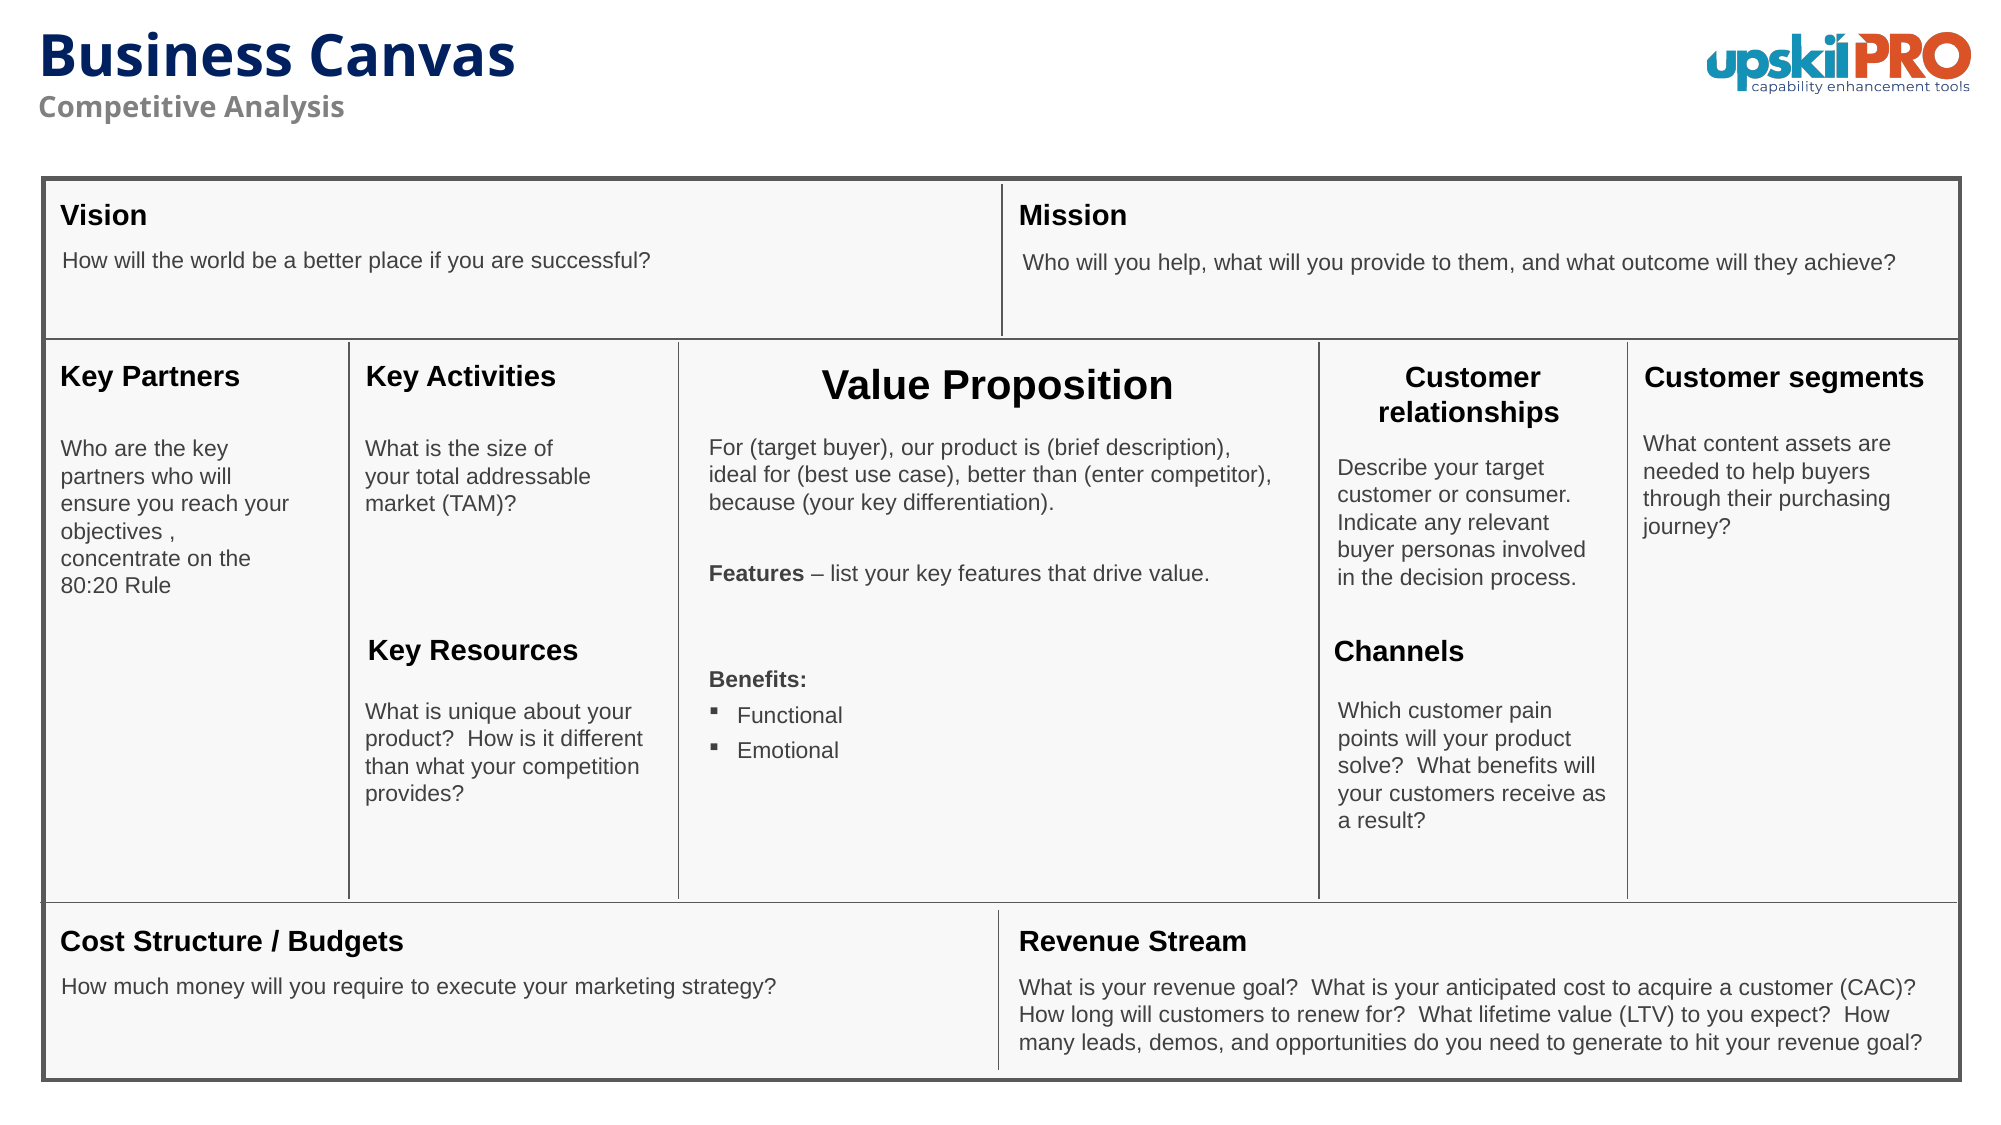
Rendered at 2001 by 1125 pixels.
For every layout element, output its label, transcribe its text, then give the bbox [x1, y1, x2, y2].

text_box Business Canvas Competitive Analysis [23, 11, 1641, 131]
text_box Channels [1320, 625, 1626, 676]
text_box Revenue Stream [1003, 914, 1370, 965]
text_box [42, 177, 1961, 1081]
text_box Value Proposition [679, 350, 1317, 416]
text_box How much money will you require to execute your marketing strategy? [46, 963, 793, 1007]
text_box Who are the key partners who will ensure you reach your objectives , concentrate on the 80:20 Rule [45, 426, 308, 606]
text_box Cost Structure / Budgets [45, 914, 542, 965]
text_box Key Partners [45, 350, 348, 400]
picture [1707, 32, 1971, 94]
text_box What content assets are needed to help buyers through their purchasing journey? [1628, 421, 1955, 546]
text_box What is your revenue goal? What is your anticipated cost to acquire a customer (CAC)? How long will customers to renew for? What lifetime value (LTV) to you expect? How many leads, demos, and opportunities do you need to generate to hit your revenue goal? [1004, 965, 1941, 1063]
text_box Customer relationships [1321, 350, 1626, 436]
text_box How will the world be a better place if you are successful? [47, 238, 667, 281]
text_box Which customer pain points will your product solve? What benefits will your customers receive as a result? [1323, 688, 1627, 841]
text_box Key Activities [351, 349, 675, 400]
text_box Mission [1003, 189, 1240, 239]
text_box Who will you help, what will you provide to them, and what outcome will they achieve? [1008, 239, 1912, 282]
text_box Key Resources [353, 624, 675, 674]
text_box Customer segments [1629, 350, 1957, 401]
text_box Vision [45, 189, 281, 239]
text_box What is unique about your product? How is it different than what your competition provides? [350, 688, 669, 814]
text_box What is the size of your total addressable market (TAM)? [350, 426, 612, 524]
text_box Describe your target customer or consumer. Indicate any relevant buyer personas involved in the decision process. [1322, 445, 1625, 598]
text_box For (target buyer), our product is (brief description), ideal for (best use case), better than (enter competitor), because (your key differentiation). Features – list your key features that drive value. Benefits: Functional Emotional [694, 424, 1295, 806]
